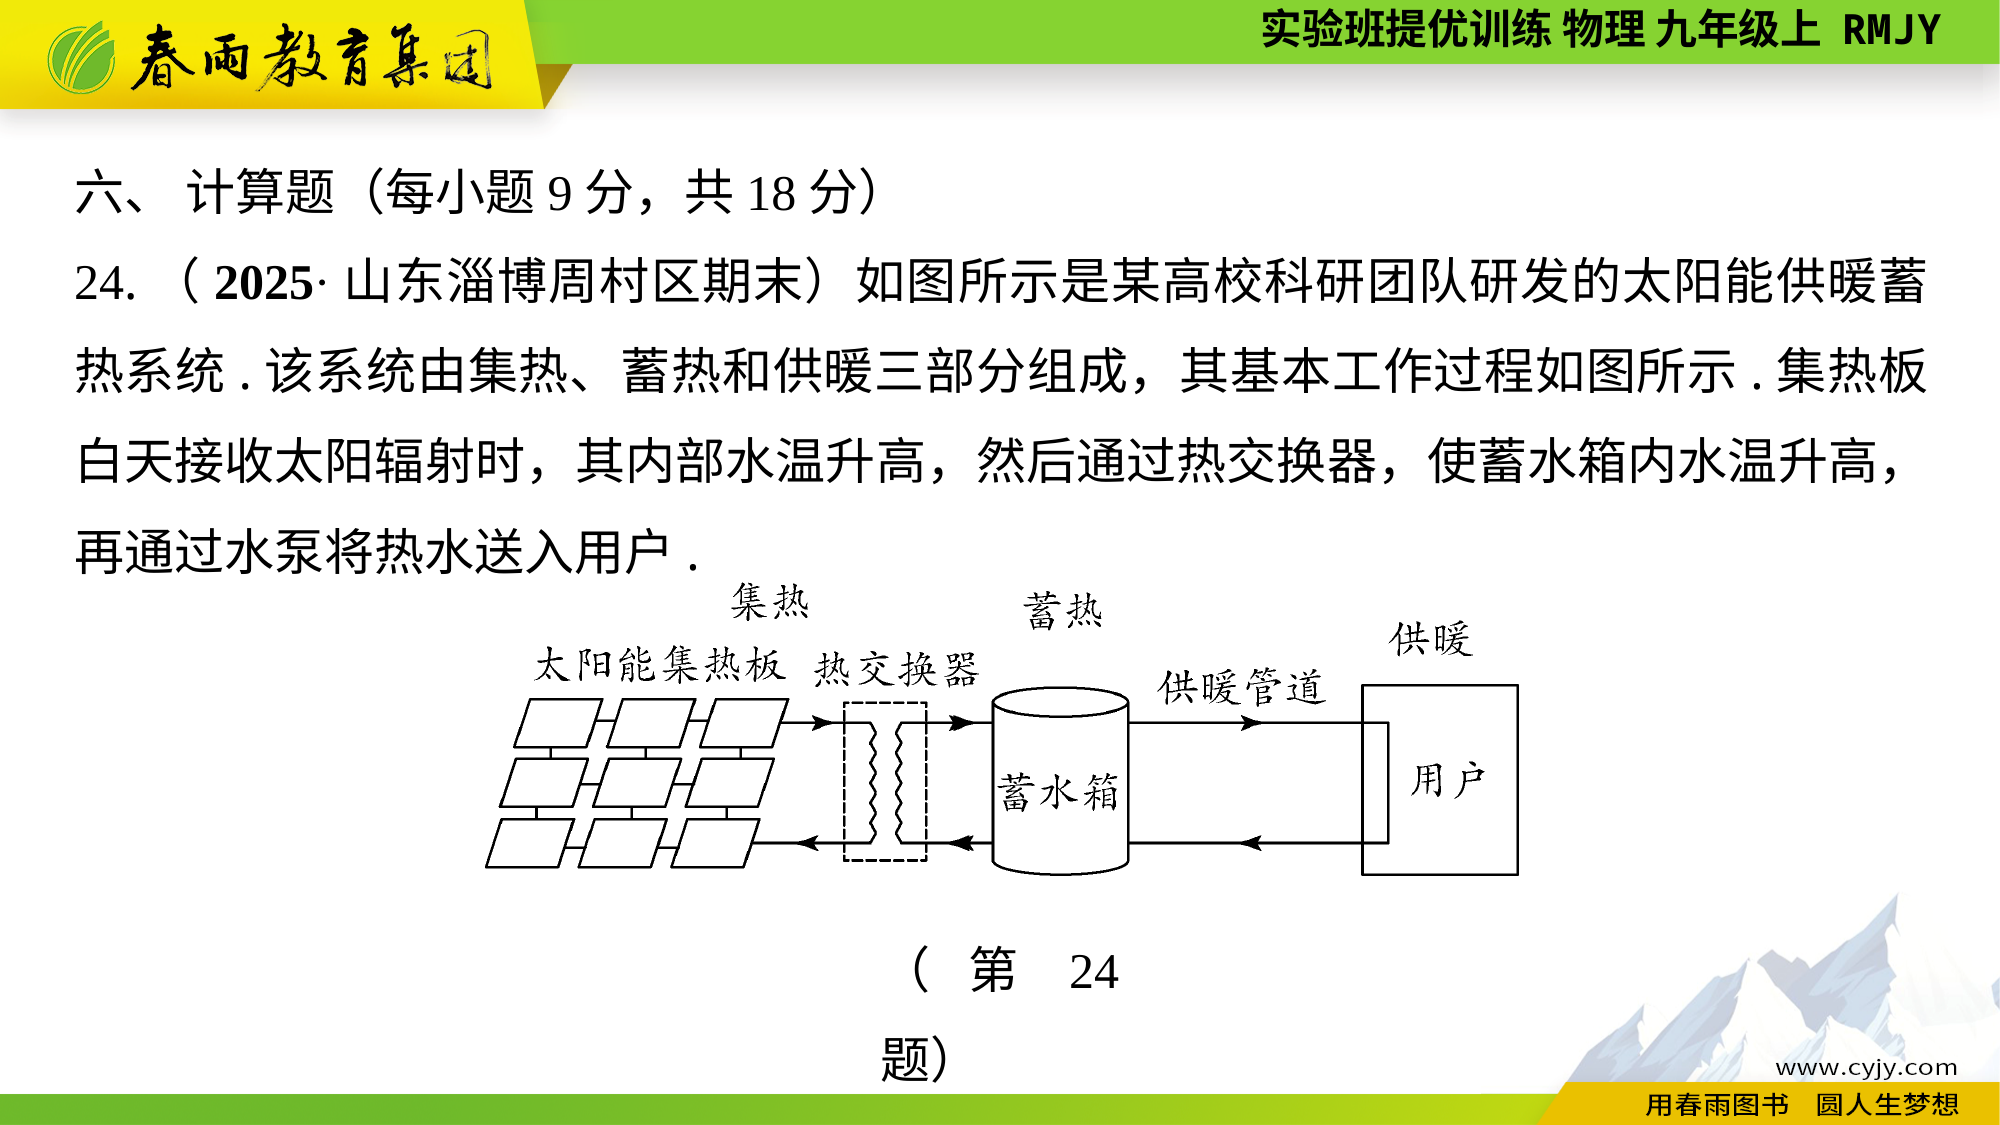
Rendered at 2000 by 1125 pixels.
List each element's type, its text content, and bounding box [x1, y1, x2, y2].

picture [0, 0, 2000, 1125]
text_box （第24题） [866, 900, 1146, 1006]
list 六、 计算题（每小题9分，共18分） 24.（2025·山东淄博周村区期末）如图所示是某高校科研团队研发的太阳能供暖蓄热系统.该系统由集热、蓄热和供暖三部分组成，其基本工作过程如图所示.集热板白天接收太阳辐射时，其内部水温升高，然后通过热交换器，使蓄水箱内水温升高，再通过水泵将热水送入用户. [59, 122, 1944, 581]
